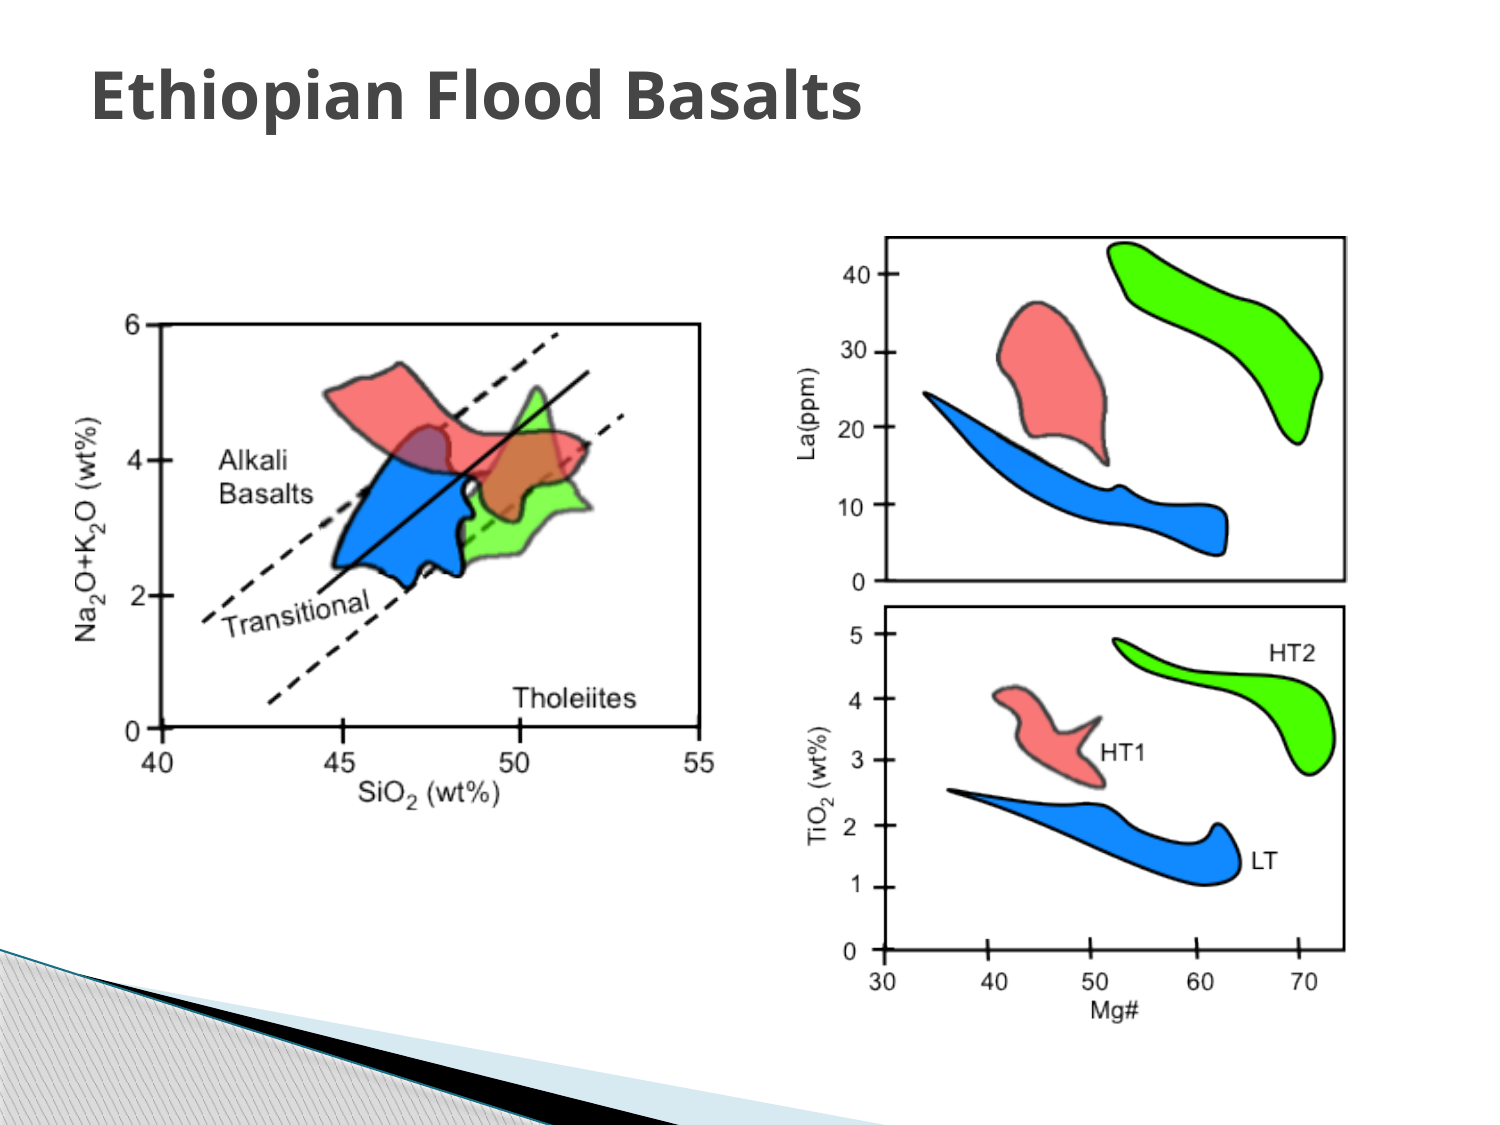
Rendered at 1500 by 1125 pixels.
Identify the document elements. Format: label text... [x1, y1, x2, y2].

title Ethiopian Flood Basalts [75, 45, 1143, 141]
picture [797, 236, 1349, 1027]
picture [74, 308, 721, 817]
